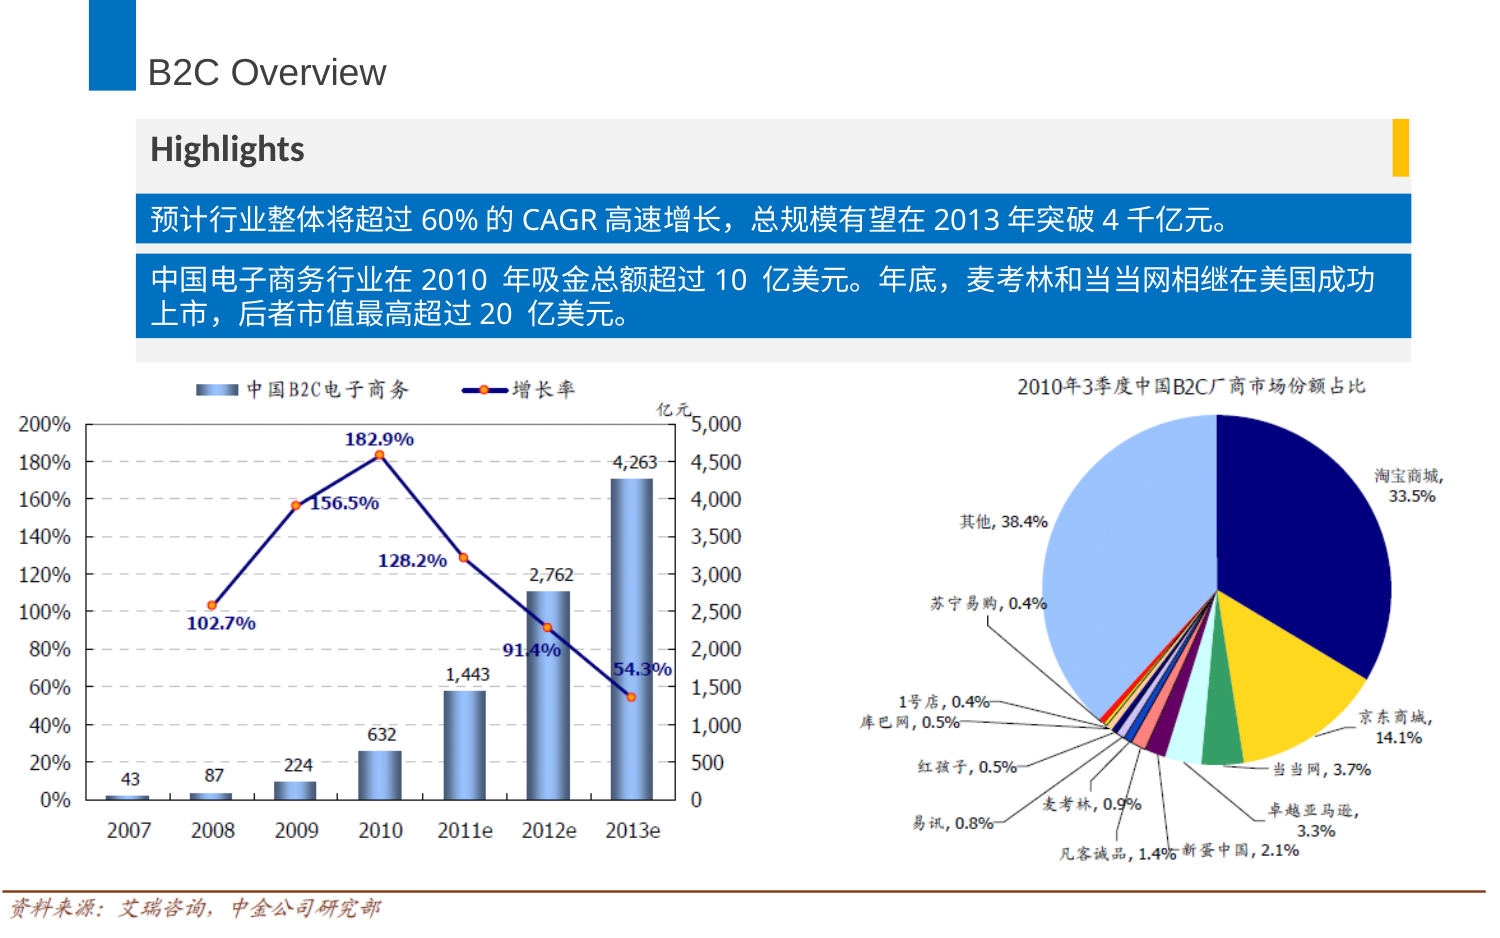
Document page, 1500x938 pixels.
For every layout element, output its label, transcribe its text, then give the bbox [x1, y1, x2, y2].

text_box [88, 0, 136, 91]
text_box [135, 244, 1412, 253]
text_box [135, 118, 1412, 193]
text_box [1392, 118, 1409, 177]
text_box B2C Overview [132, 40, 889, 101]
text_box 中国电子商务行业在2010 年吸金总额超过10 亿美元。年底，麦考林和当当网相继在美国成功上市，后者市值最高超过20 亿美元。 [135, 253, 1412, 335]
text_box Highlights [135, 116, 1132, 176]
text_box 预计行业整体将超过60%的CAGR高速增长，总规模有望在2013年突破4千亿元。 [135, 193, 1412, 244]
picture [0, 337, 1500, 930]
